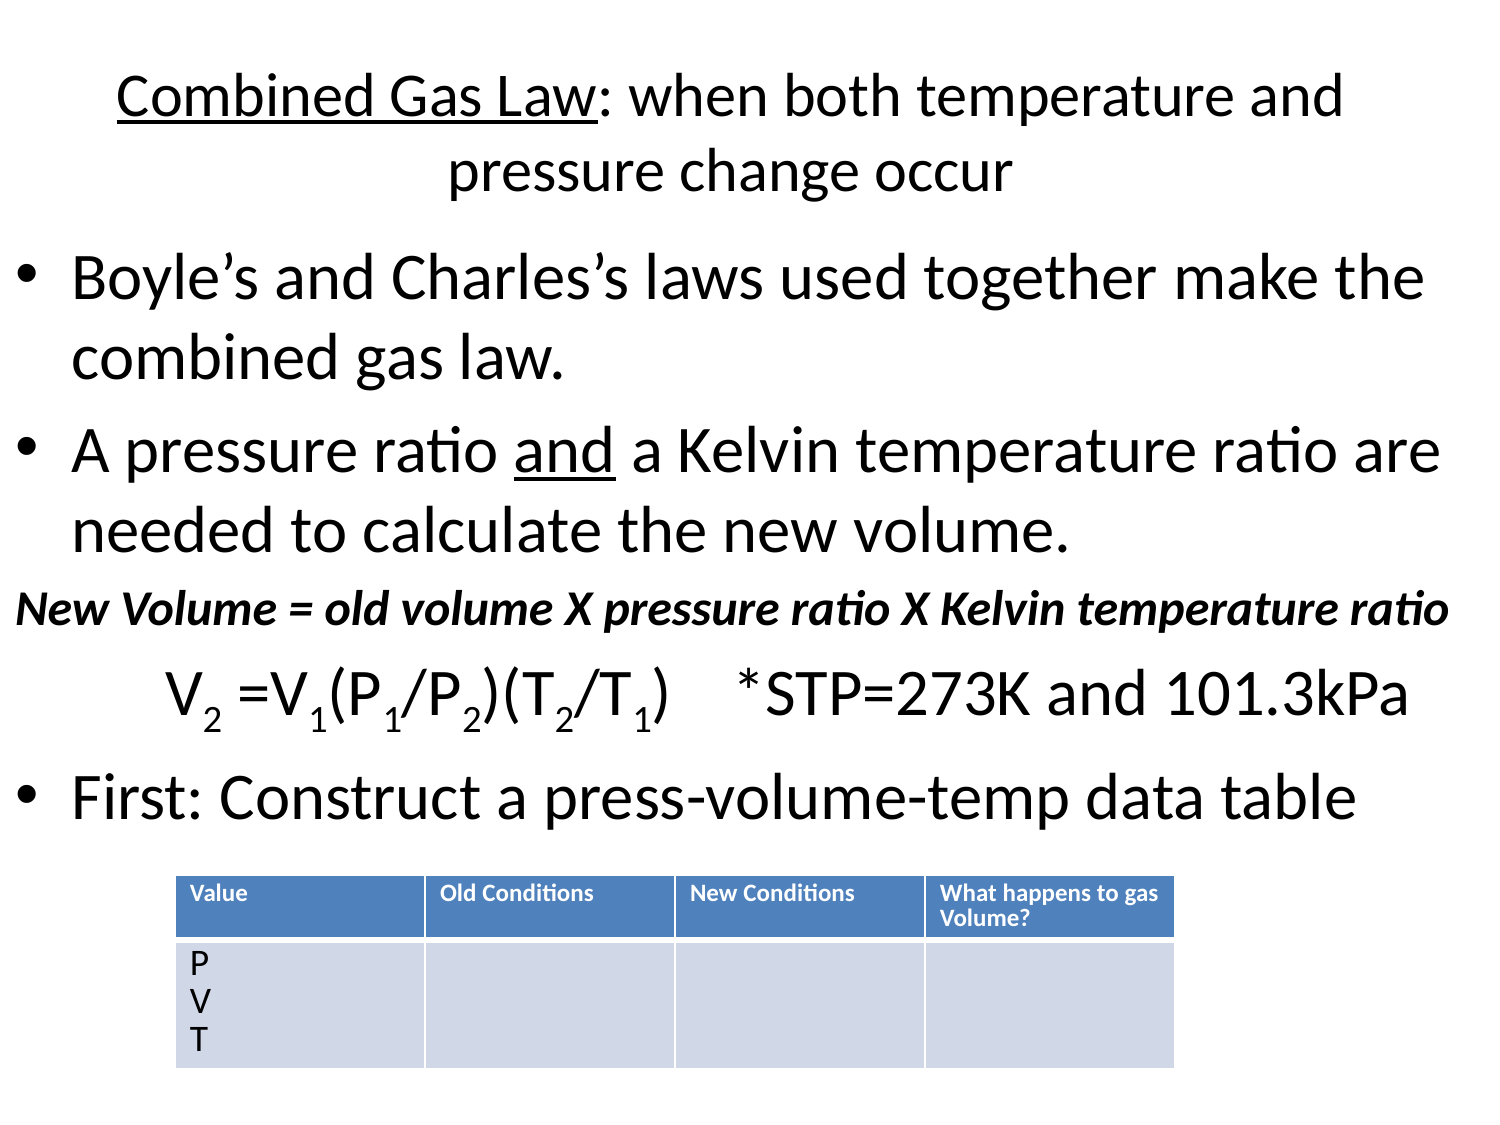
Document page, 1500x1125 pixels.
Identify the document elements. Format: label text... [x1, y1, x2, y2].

table_cell [426, 943, 674, 1068]
table_header Old Conditions [426, 876, 674, 937]
table_cell [676, 943, 924, 1068]
table_header What happens to gas Volume? [926, 876, 1174, 937]
list Boyle’s and Charles’s laws used together make the combined gas law. A pressure ratio and a Kelvin temperature ratio are needed to calculate the new volume. New Volume = old volume X pressure ratio X Kelvin temperature ratio V2 =V1(P1/P2)(T2/T1) *STP=273K and 101.3kPa First: Construct a press-volume-temp data table [0, 224, 1500, 1050]
table_cell P V T [176, 943, 424, 1068]
table_header Value [176, 876, 424, 937]
table_cell [926, 943, 1174, 1068]
table_header New Conditions [676, 876, 924, 937]
title Combined Gas Law: when both temperature and pressure change occur [37, 45, 1425, 213]
